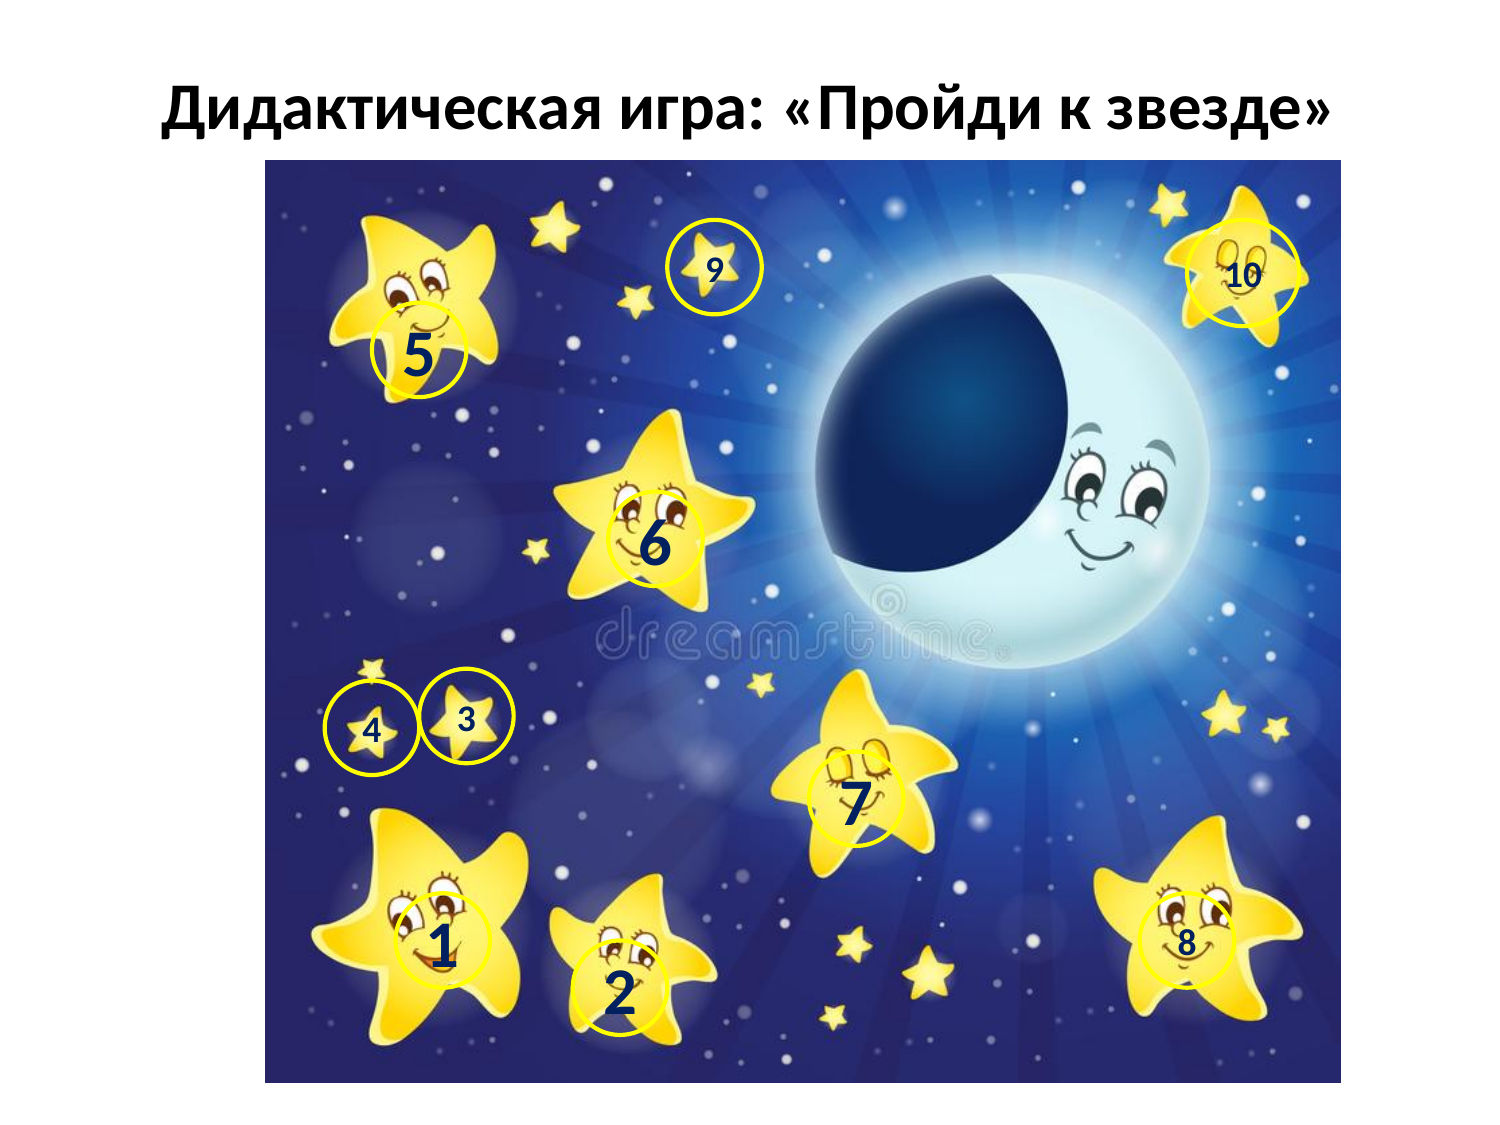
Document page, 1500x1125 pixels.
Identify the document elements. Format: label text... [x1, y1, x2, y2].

picture [265, 160, 1341, 1083]
title Дидактическая игра: «Пройди к звезде» [75, 45, 1425, 161]
